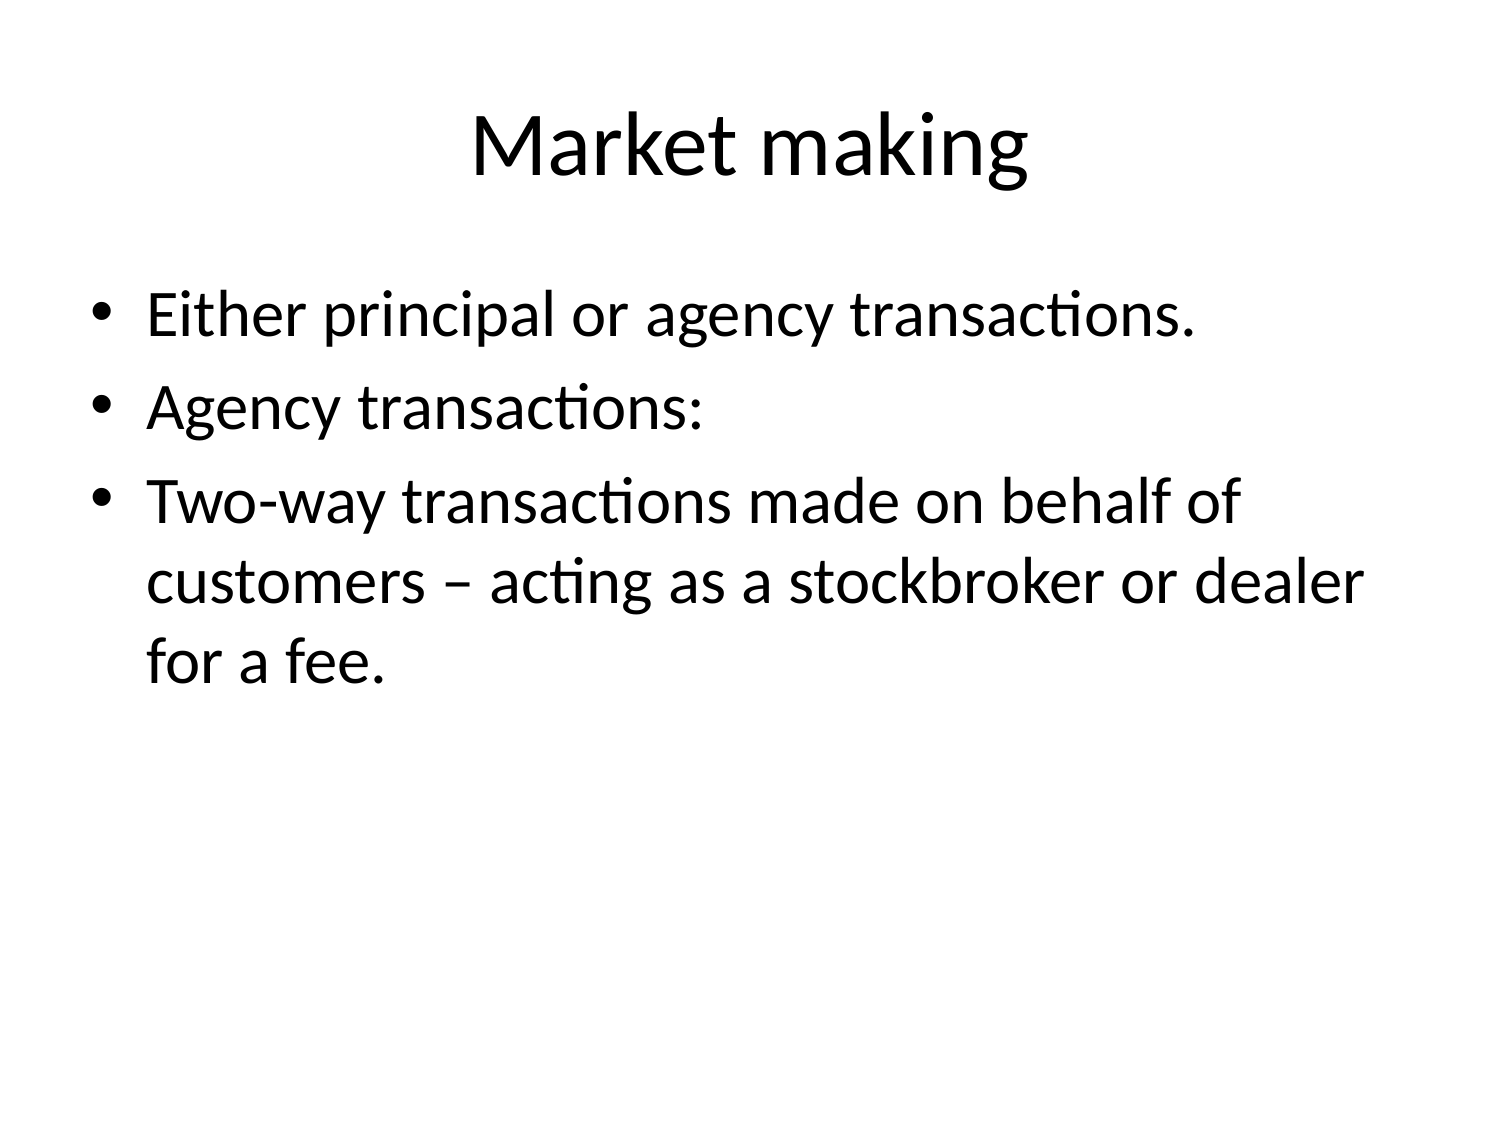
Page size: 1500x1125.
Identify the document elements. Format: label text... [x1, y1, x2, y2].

list Either principal or agency transactions. Agency transactions: Two-way transactions made on behalf of customers – acting as a stockbroker or dealer for a fee. [75, 262, 1425, 1005]
title Market making [75, 45, 1425, 233]
